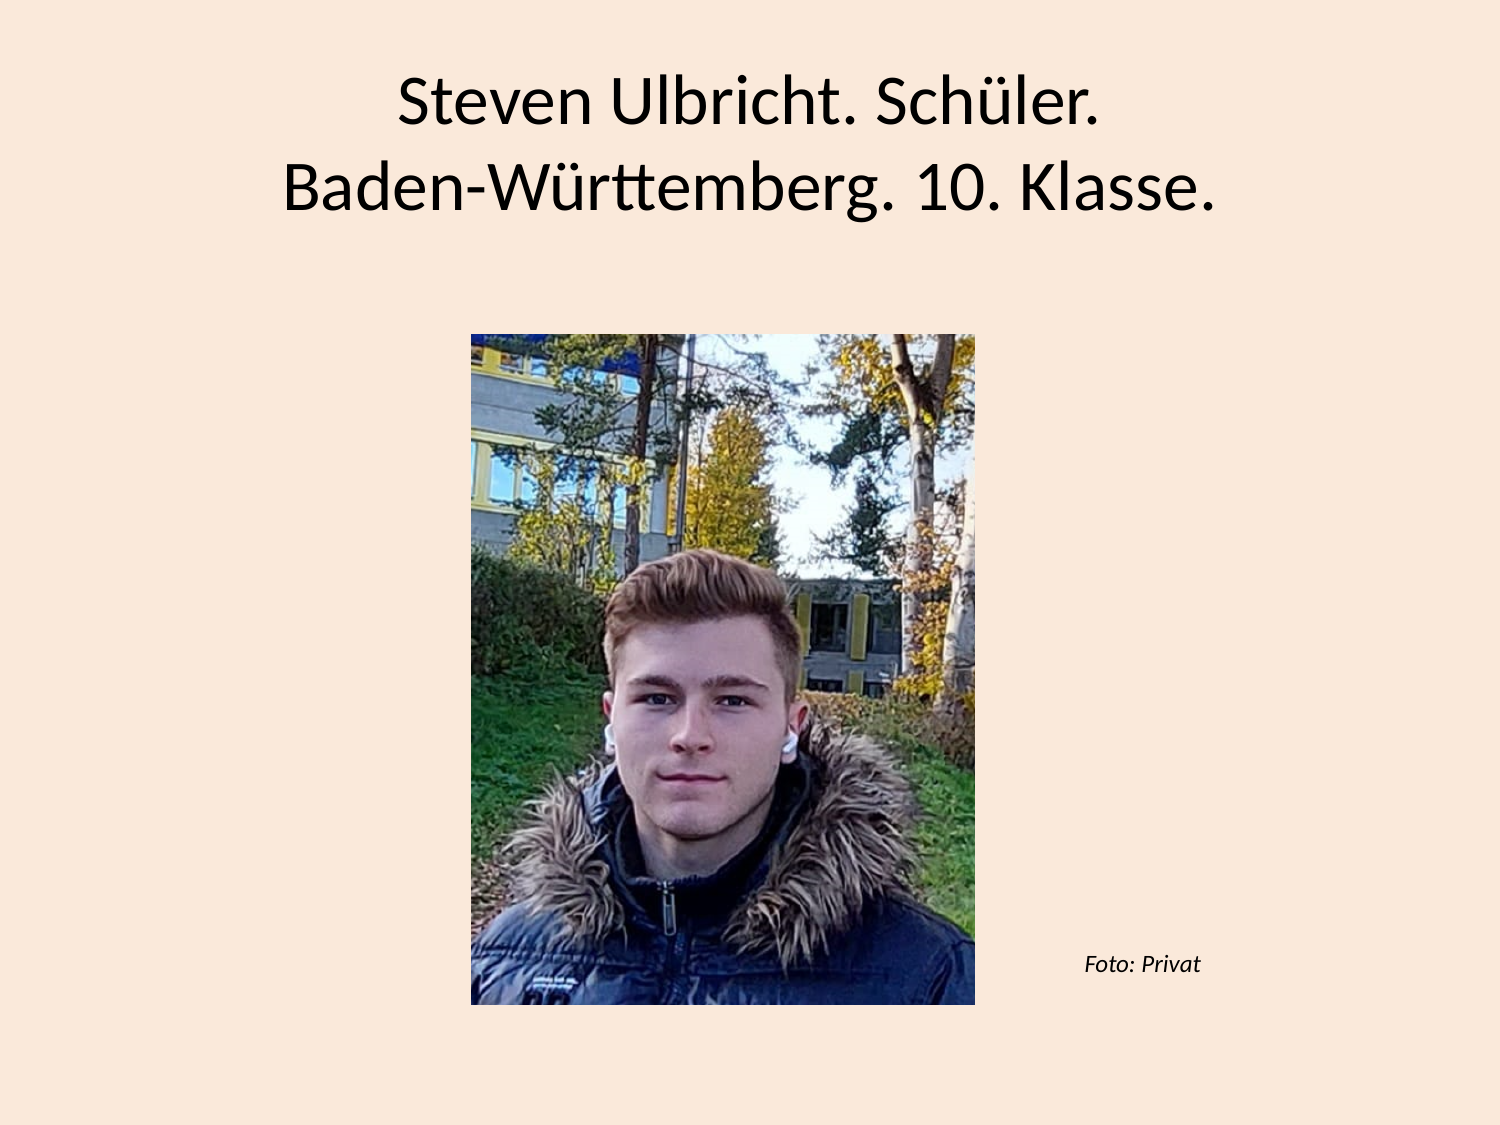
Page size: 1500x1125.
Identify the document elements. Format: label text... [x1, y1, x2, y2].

title Steven Ulbricht. Schüler. Baden-Württemberg. 10. Klasse. [75, 45, 1425, 233]
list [471, 333, 975, 1006]
text_box Foto: Privat [1069, 940, 1217, 986]
